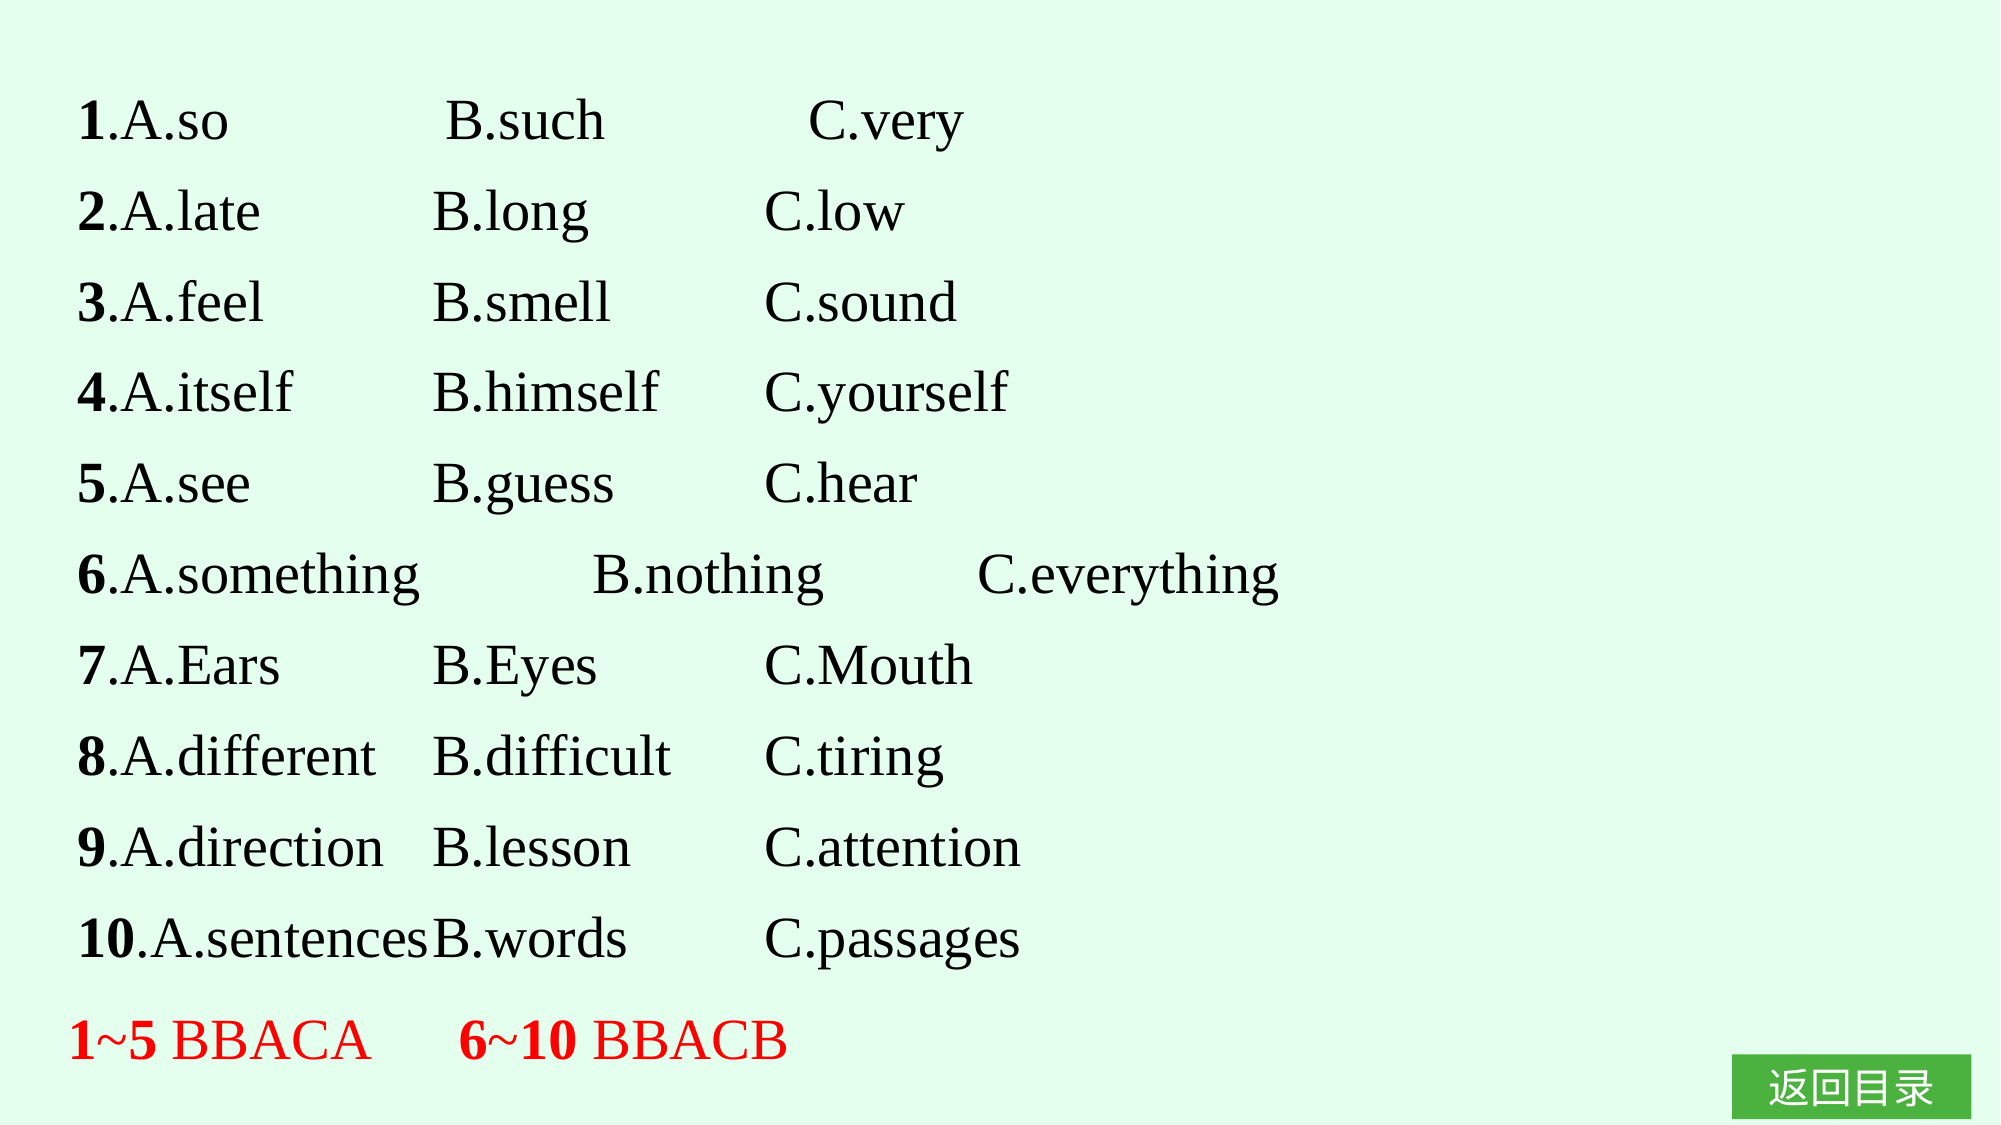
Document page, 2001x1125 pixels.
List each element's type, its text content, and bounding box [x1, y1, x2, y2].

text_box 1~5 BBACA 6~10 BBACB [52, 973, 819, 1079]
text_box 1.A.so B.such C.very 2.A.late B.long C.low 3.A.feel B.smell C.sound 4.A.itself B.himself C.yourself 5.A.see B.guess C.hear 6.A.something B.nothing C.everything 7.A.Ears B.Eyes C.Mouth 8.A.different B.difficult C.tiring 9.A.direction B.lesson C.attention 10.A.sentences B.words C.passages [62, 52, 1938, 977]
